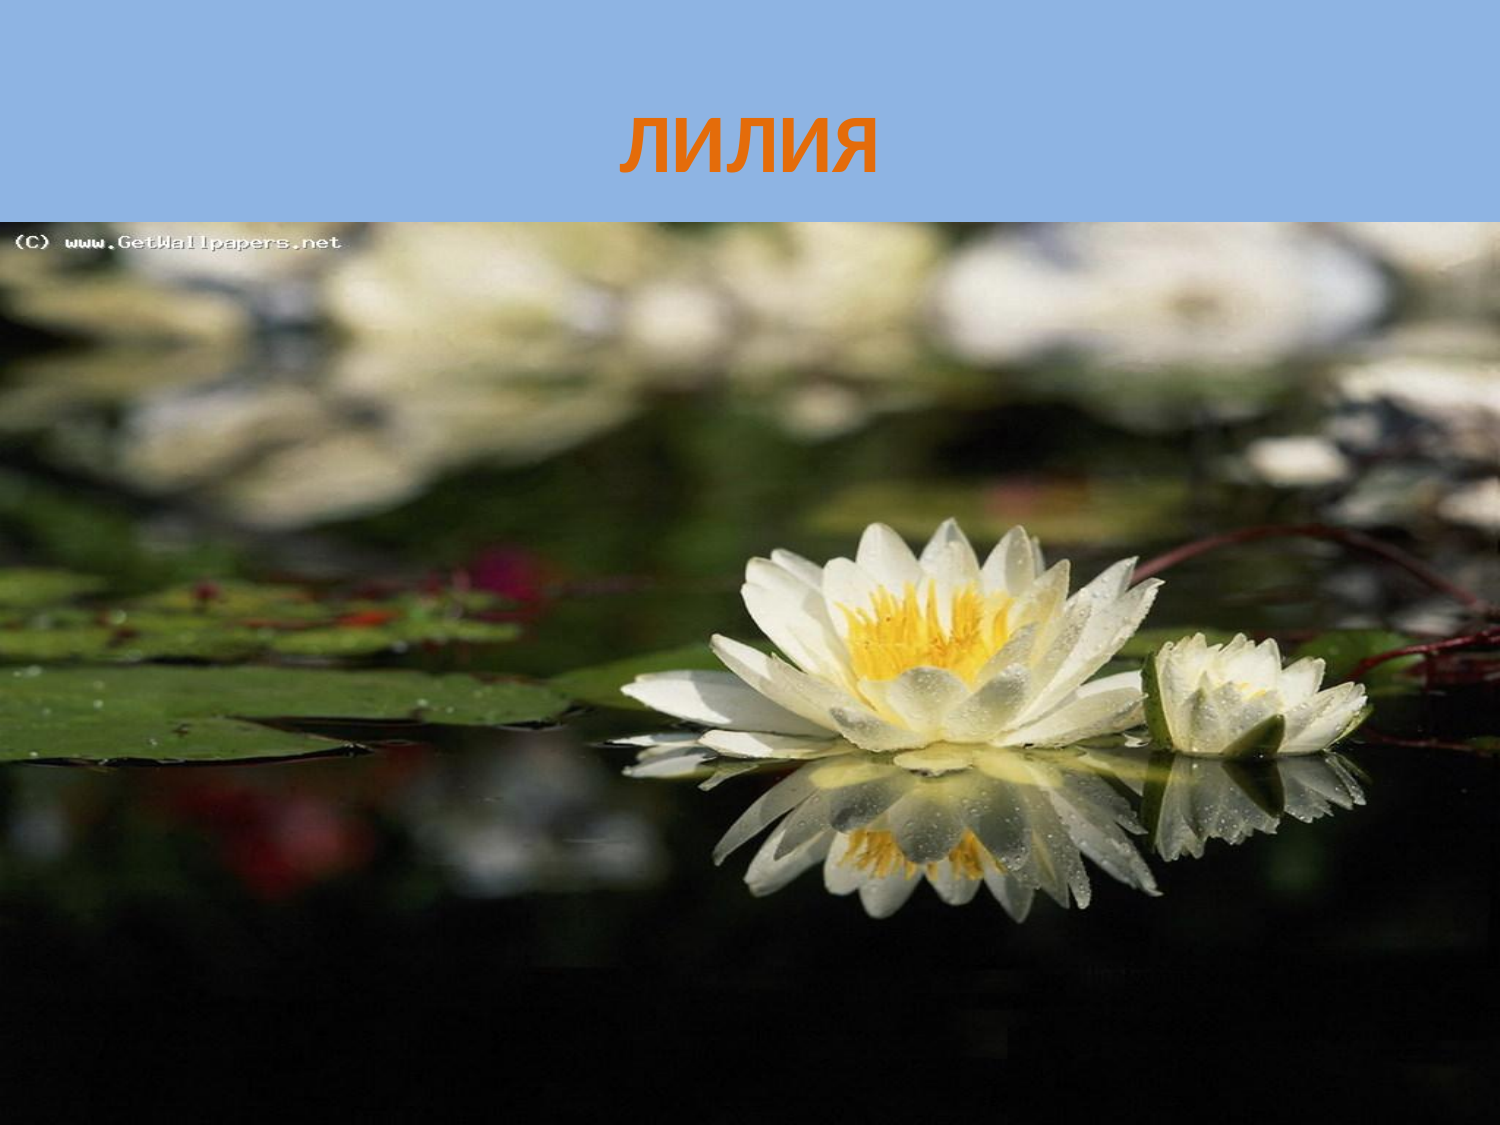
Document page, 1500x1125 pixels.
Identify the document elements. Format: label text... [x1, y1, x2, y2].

title ЛИЛИЯ [75, 45, 1425, 220]
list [0, 222, 1500, 1125]
